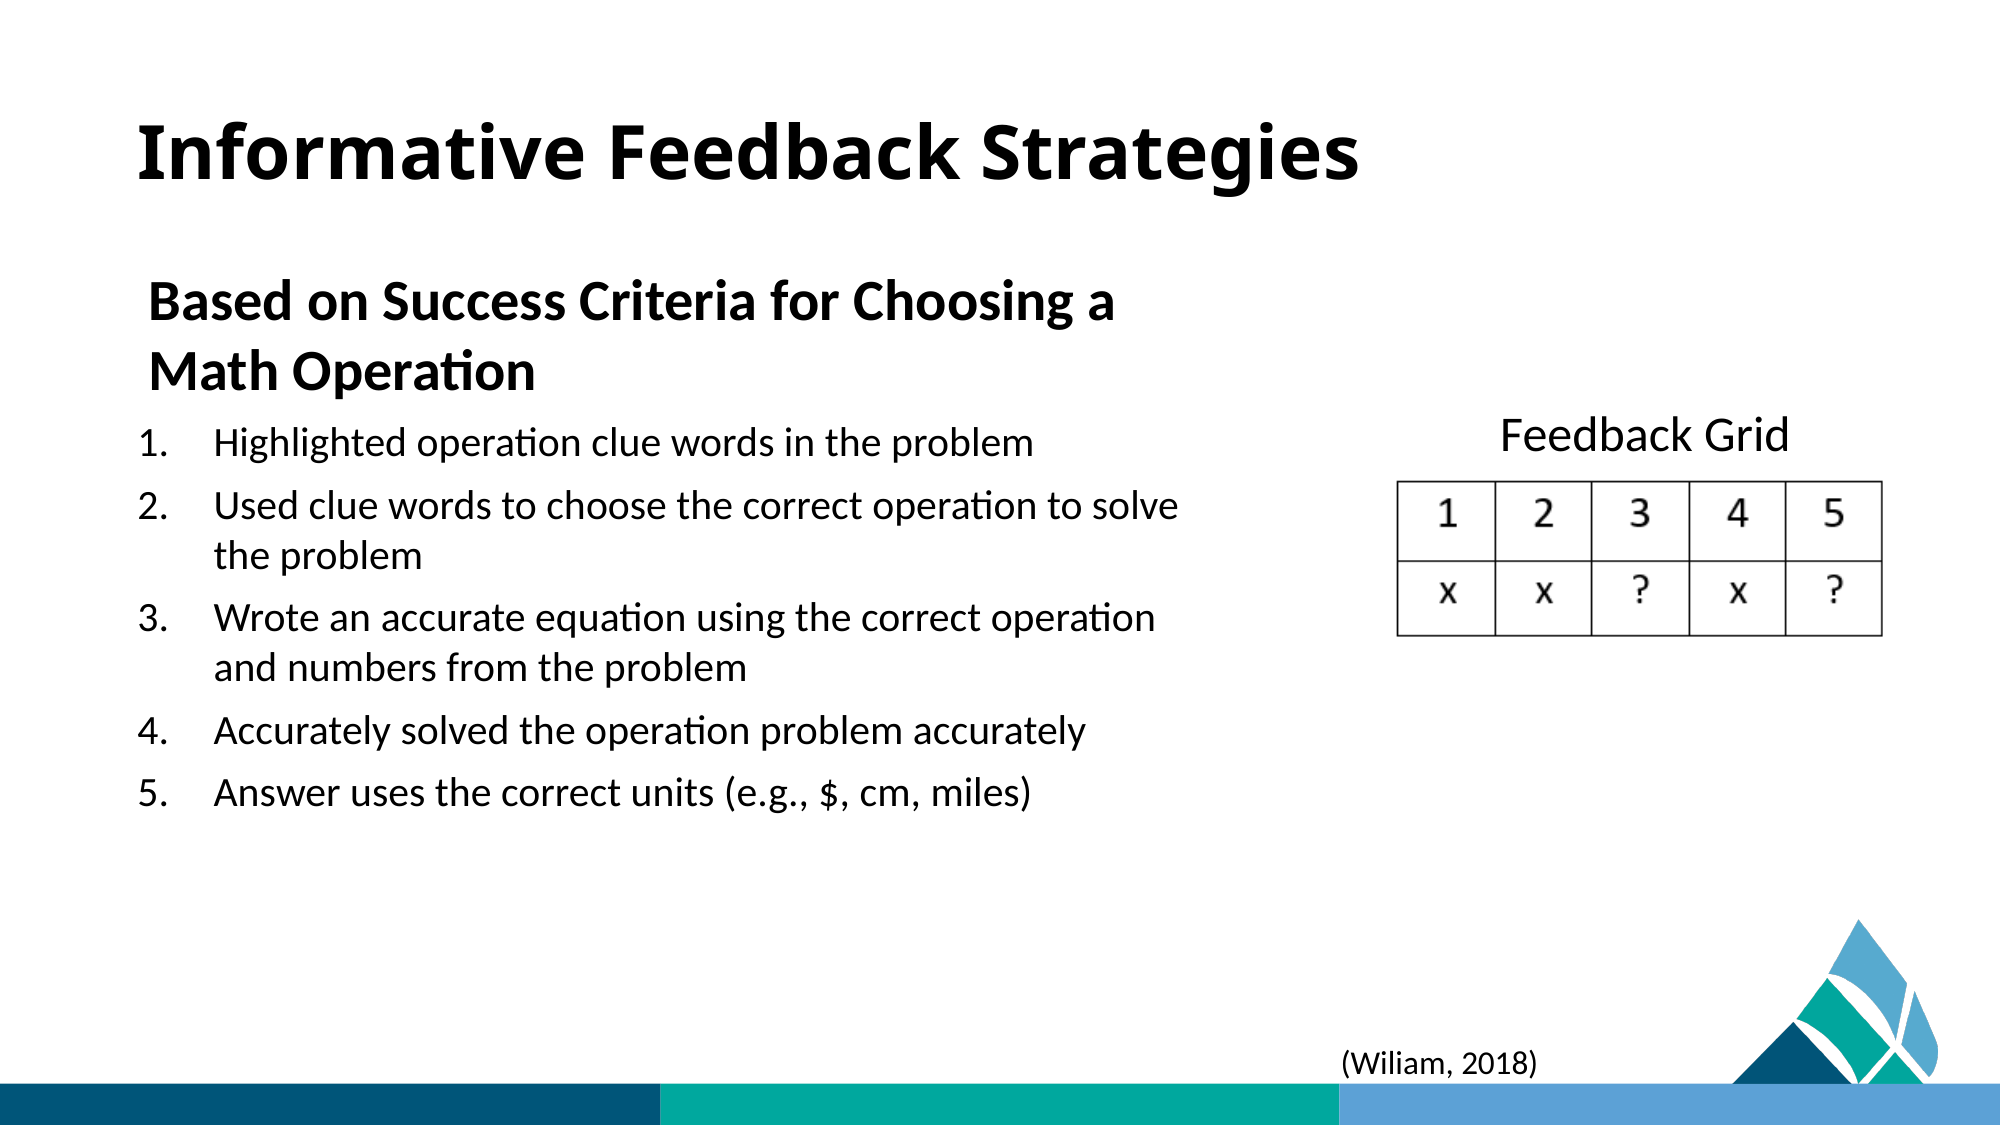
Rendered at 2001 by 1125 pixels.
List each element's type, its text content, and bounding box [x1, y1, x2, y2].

list Based on Success Criteria for Choosing a Math Operation Highlighted operation clue words in the problem Used clue words to choose the correct operation to solve the problem Wrote an accurate equation using the correct operation and numbers from the problem Accurately solved the operation problem accurately Answer uses the correct units (e.g., $, cm, miles) [137, 262, 1215, 931]
picture [1386, 470, 1894, 648]
text_box (Wiliam, 2018) [1325, 1033, 1704, 1089]
list Feedback Grid [1427, 401, 1853, 470]
title Informative Feedback Strategies [137, 59, 1863, 240]
picture [1732, 919, 1938, 1084]
